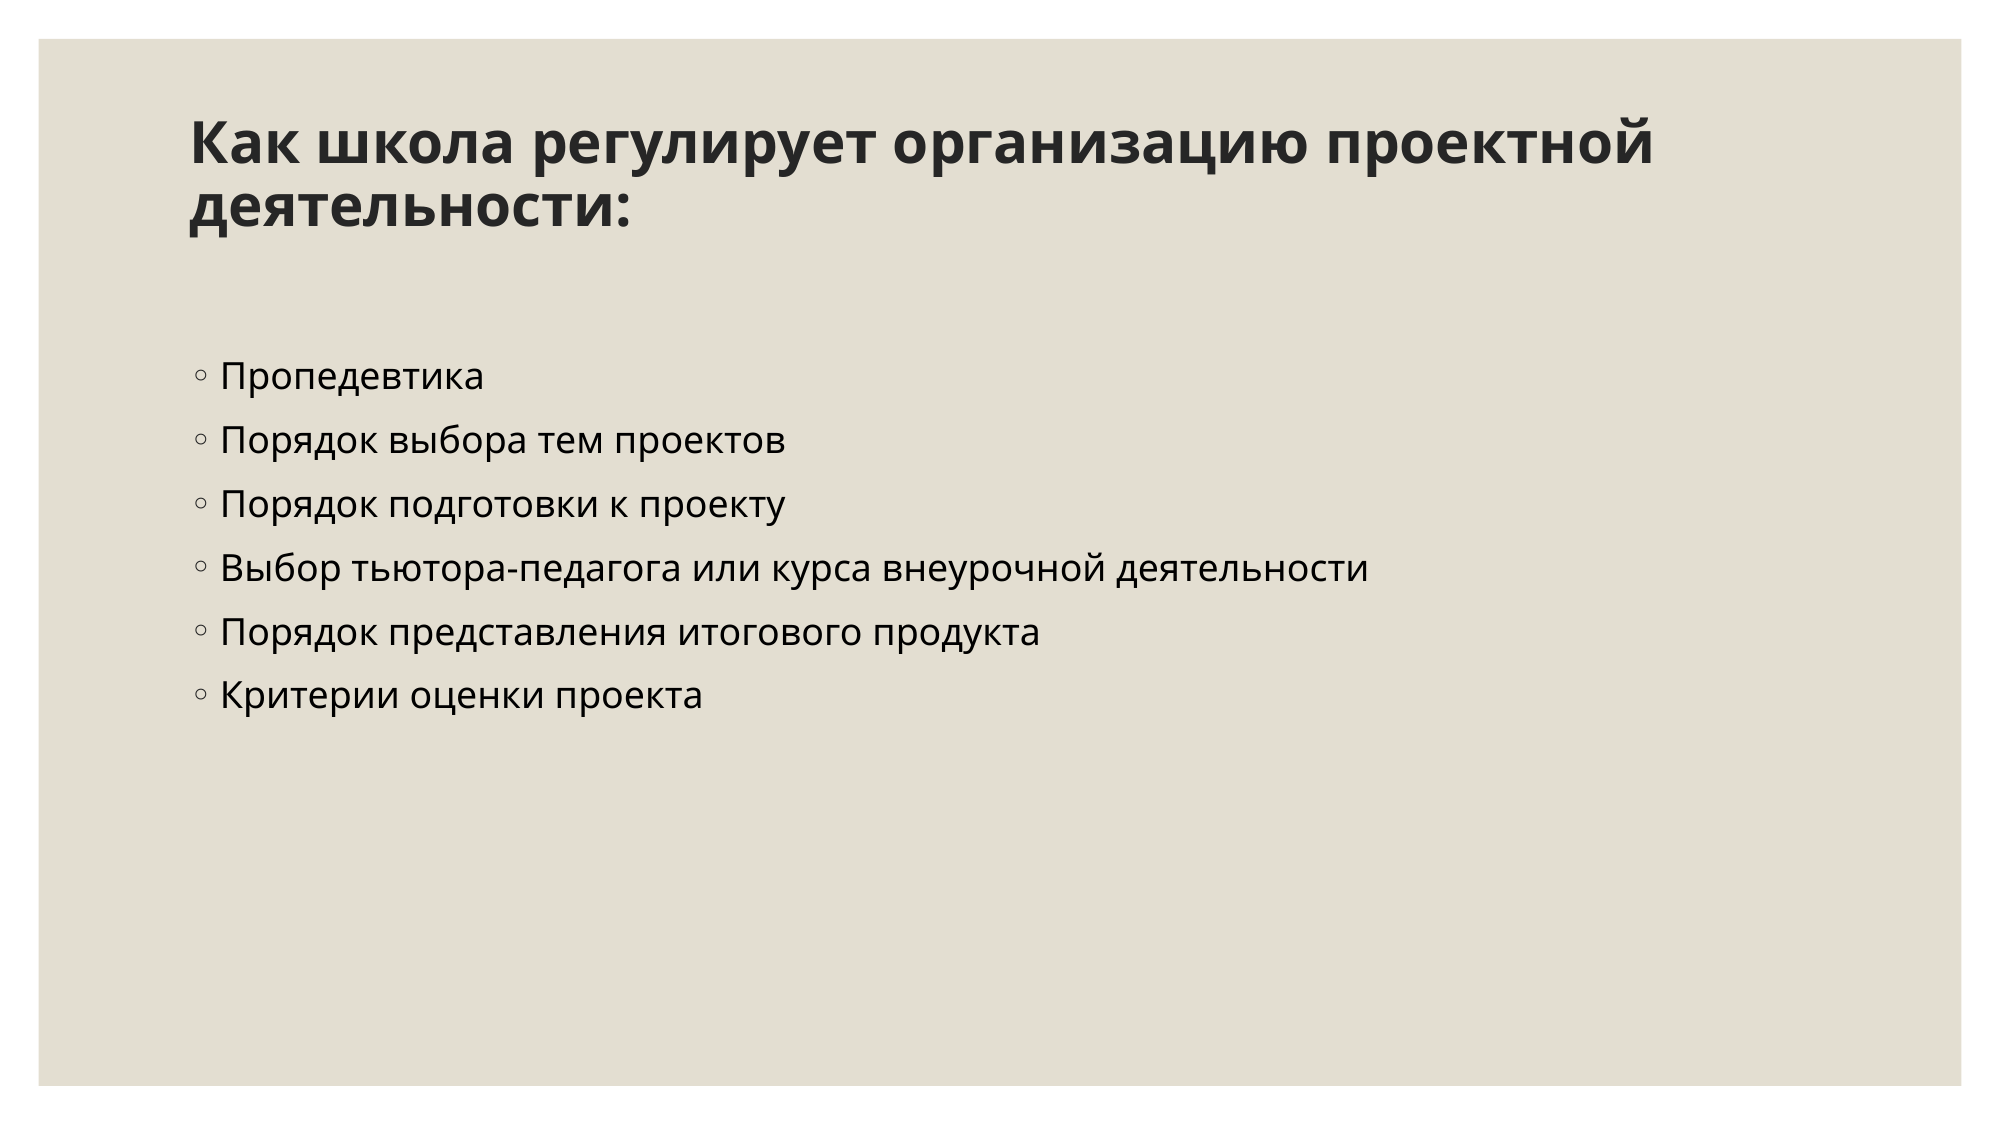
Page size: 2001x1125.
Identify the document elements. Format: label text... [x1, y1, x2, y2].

list Пропедевтика Порядок выбора тем проектов Порядок подготовки к проекту Выбор тьютора-педагога или курса внеурочной деятельности Порядок представления итогового продукта Критерии оценки проекта [174, 345, 1825, 990]
title Как школа регулирует организацию проектной деятельности: [174, 105, 1825, 331]
